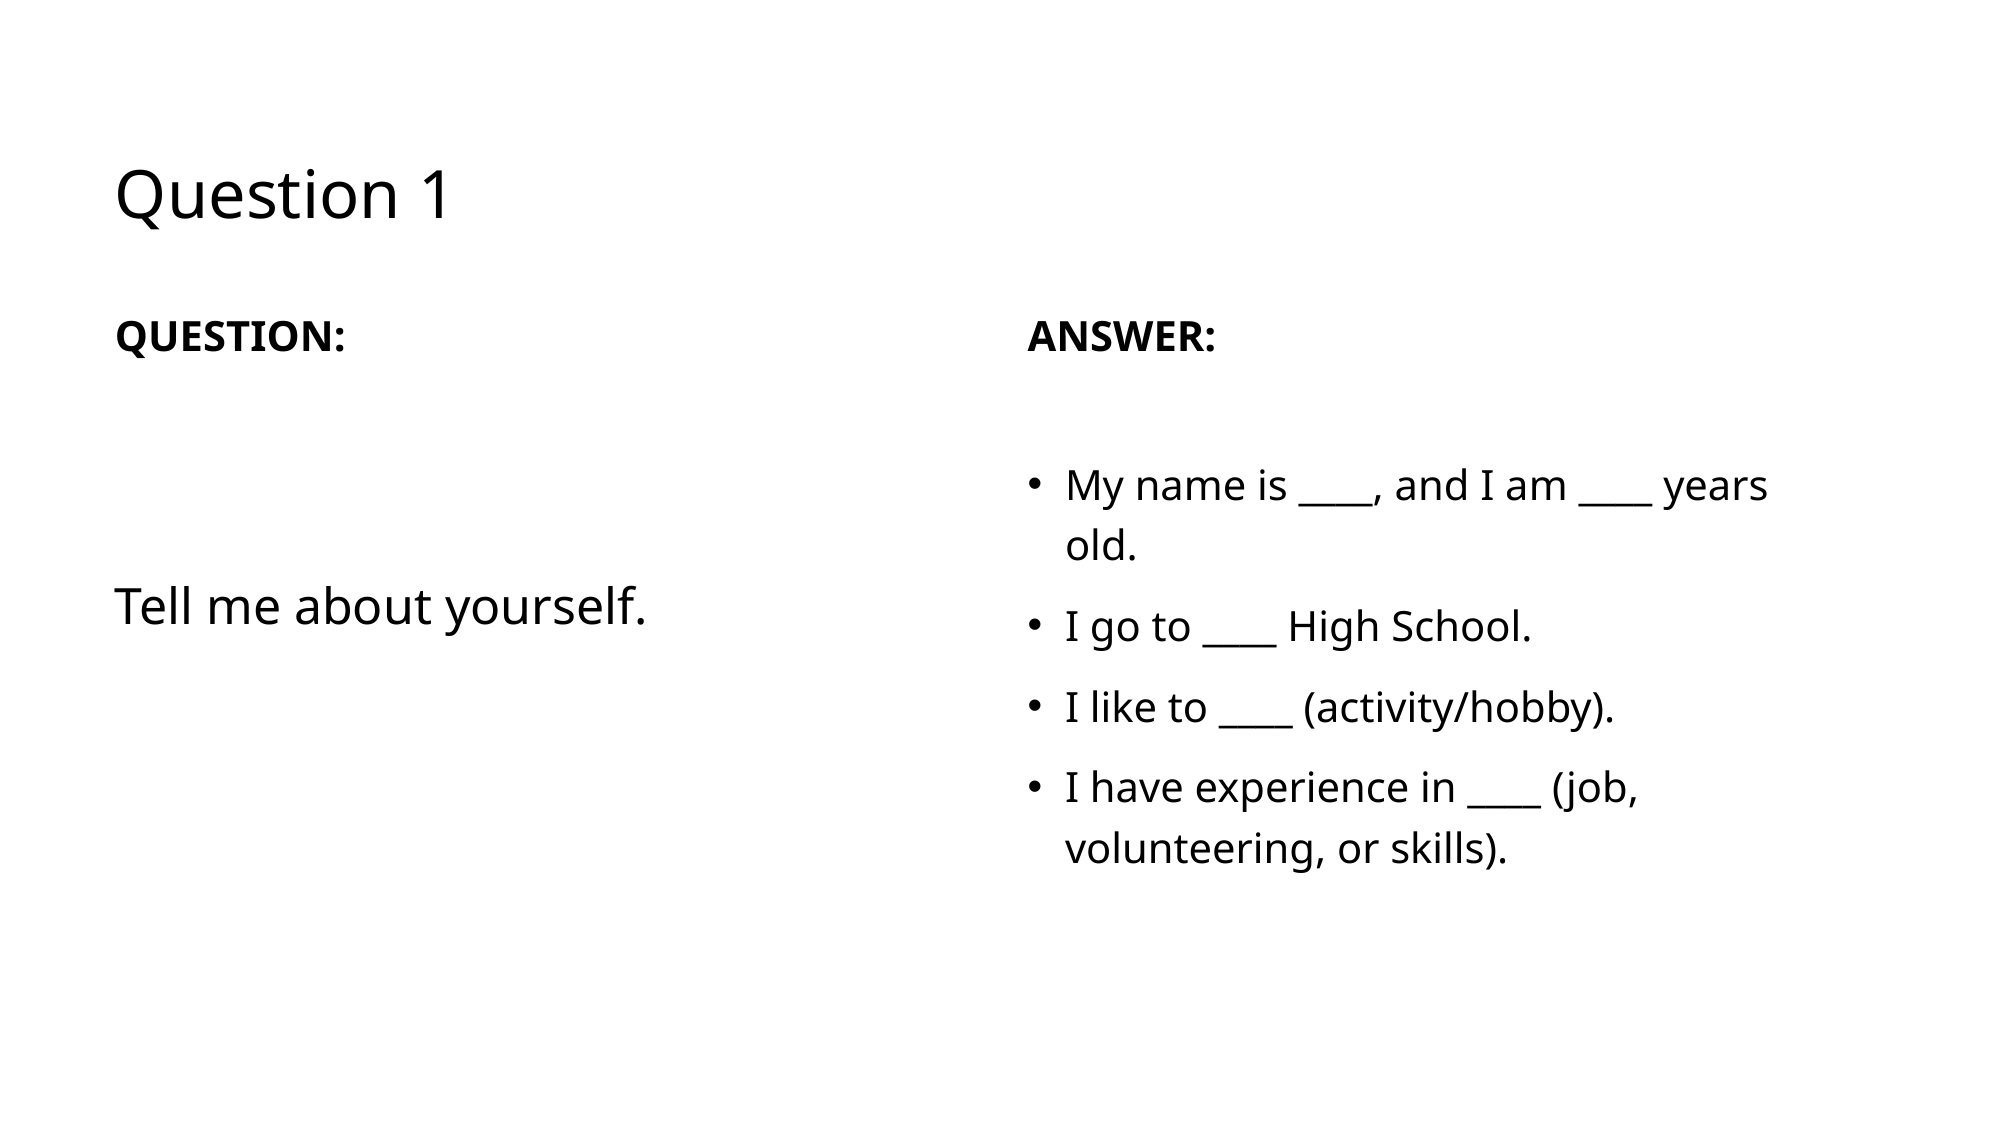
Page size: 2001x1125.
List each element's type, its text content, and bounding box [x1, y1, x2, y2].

list My name is ____, and I am ____ years old. I go to ____ High School. I like to ____ (activity/hobby). I have experience in ____ (job, volunteering, or skills). [1012, 391, 1863, 1010]
title Question 1 [99, 89, 1863, 278]
list Answer: [1012, 276, 1863, 369]
list Question: [99, 276, 947, 369]
list Tell me about yourself. [99, 555, 947, 1010]
